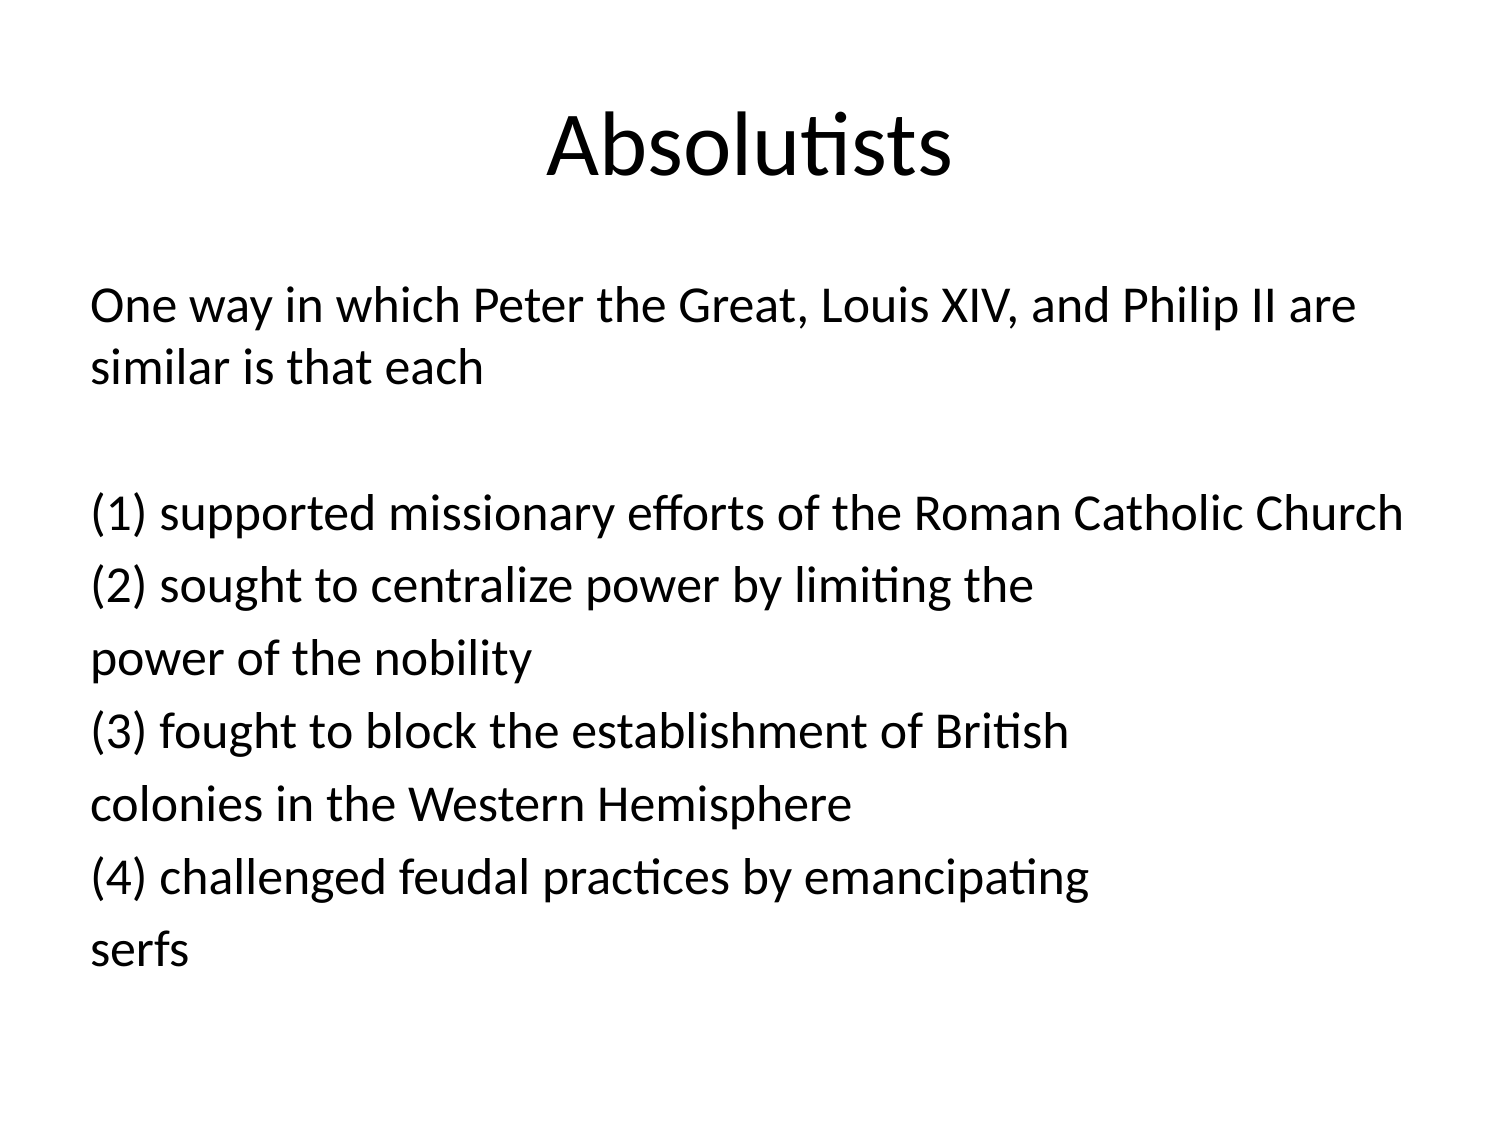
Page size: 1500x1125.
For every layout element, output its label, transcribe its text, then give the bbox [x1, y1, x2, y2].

title Absolutists [75, 45, 1425, 233]
list One way in which Peter the Great, Louis XIV, and Philip II are similar is that each (1) supported missionary efforts of the Roman Catholic Church (2) sought to centralize power by limiting the power of the nobility (3) fought to block the establishment of British colonies in the Western Hemisphere (4) challenged feudal practices by emancipating serfs [75, 262, 1425, 1005]
